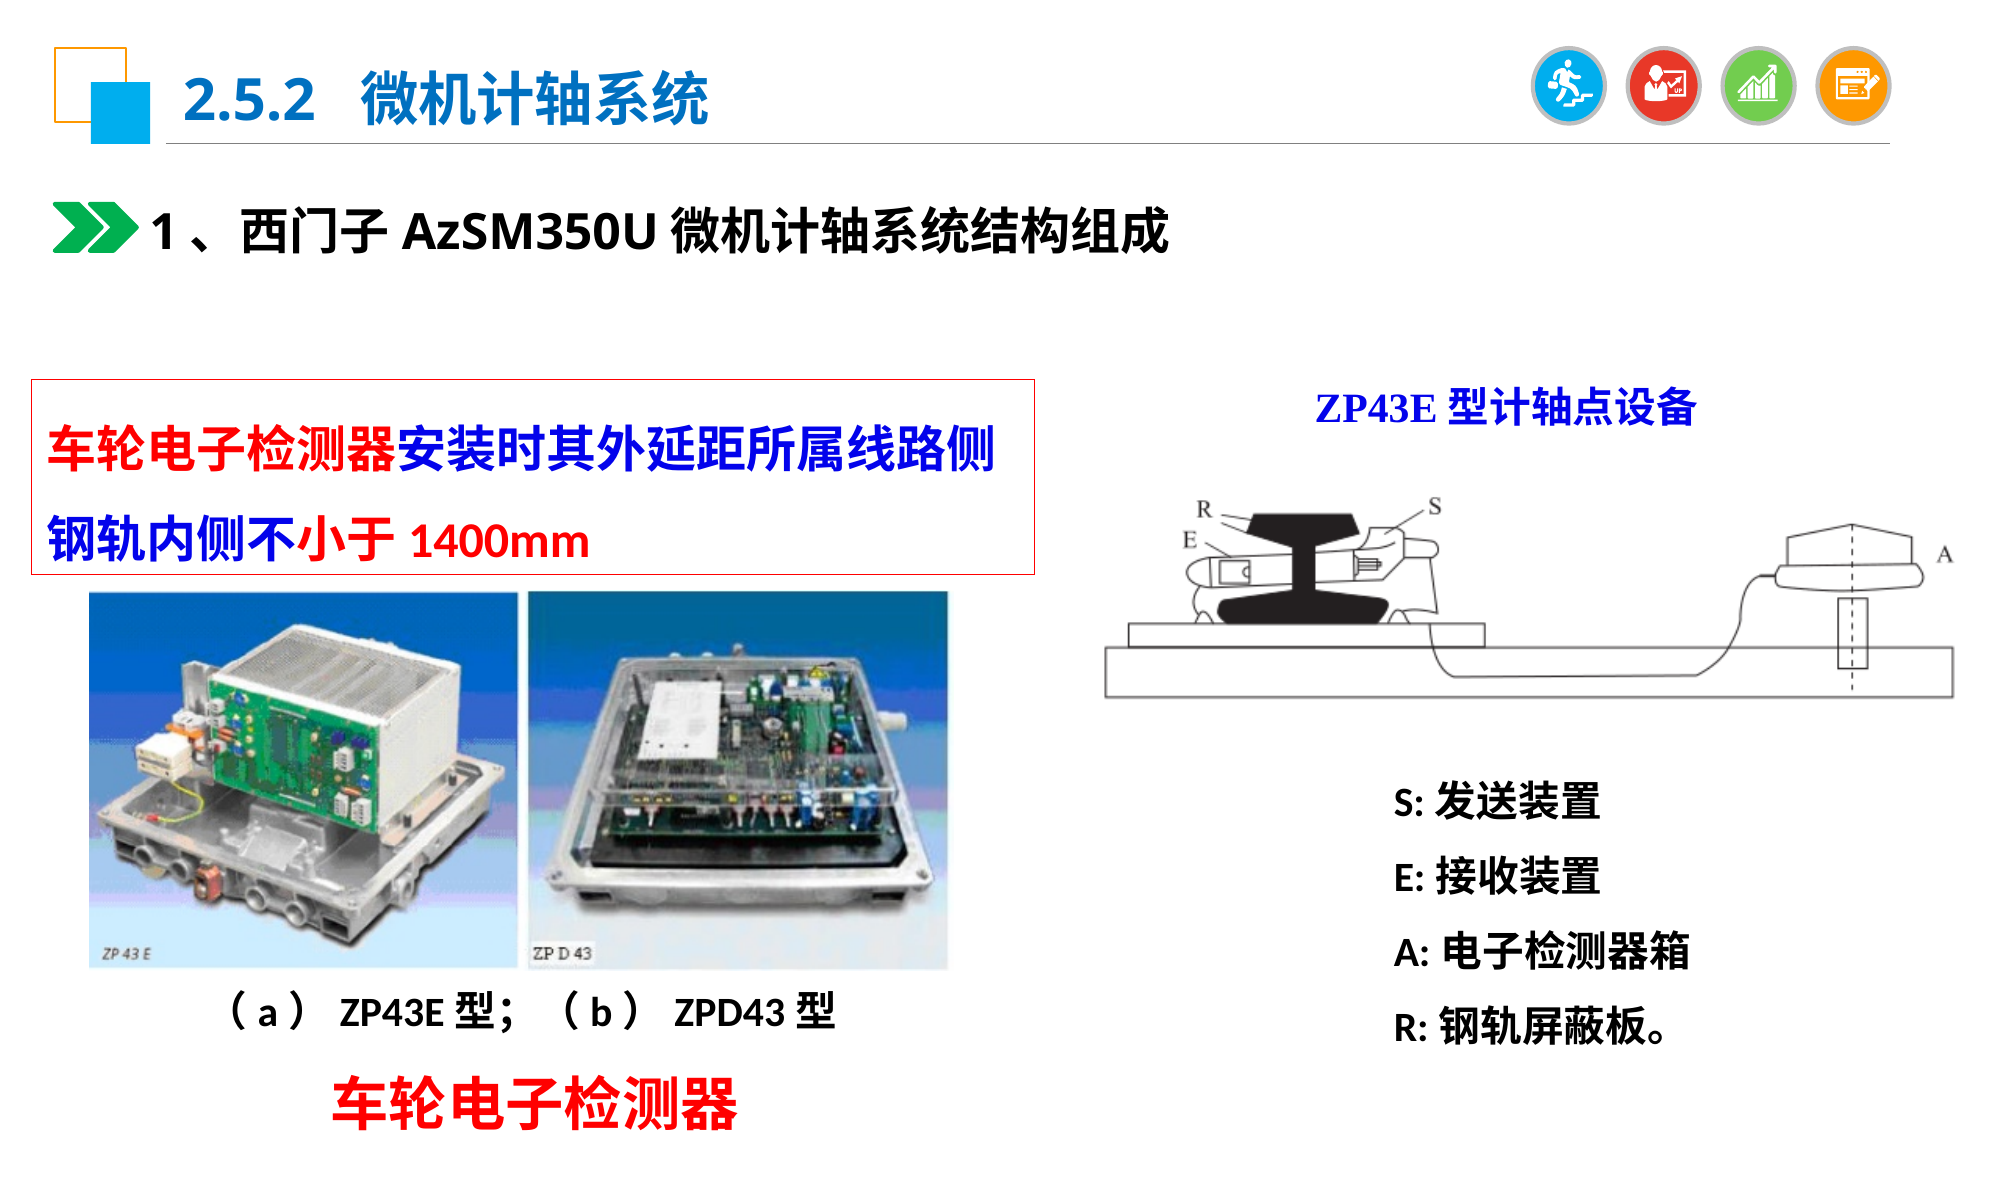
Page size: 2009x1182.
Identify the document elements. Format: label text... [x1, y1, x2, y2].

text_box S:发送装置 E:接收装置 A:电子检测器箱 R:钢轨屏蔽板。 [1379, 742, 1790, 1058]
text_box 车轮电子检测器安装时其外延距所属线路侧钢轨内侧不小于1400mm [31, 379, 1035, 575]
text_box ZP43E型计轴点设备 [1035, 379, 2008, 440]
text_box （a）ZP43E型；（b）ZPD43型 [191, 979, 852, 1043]
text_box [54, 191, 1184, 269]
text_box 车轮电子检测器 [316, 1059, 754, 1145]
text_box 2.5.2 微机计轴系统 [162, 51, 731, 142]
picture [89, 590, 955, 971]
picture [1085, 484, 1973, 705]
